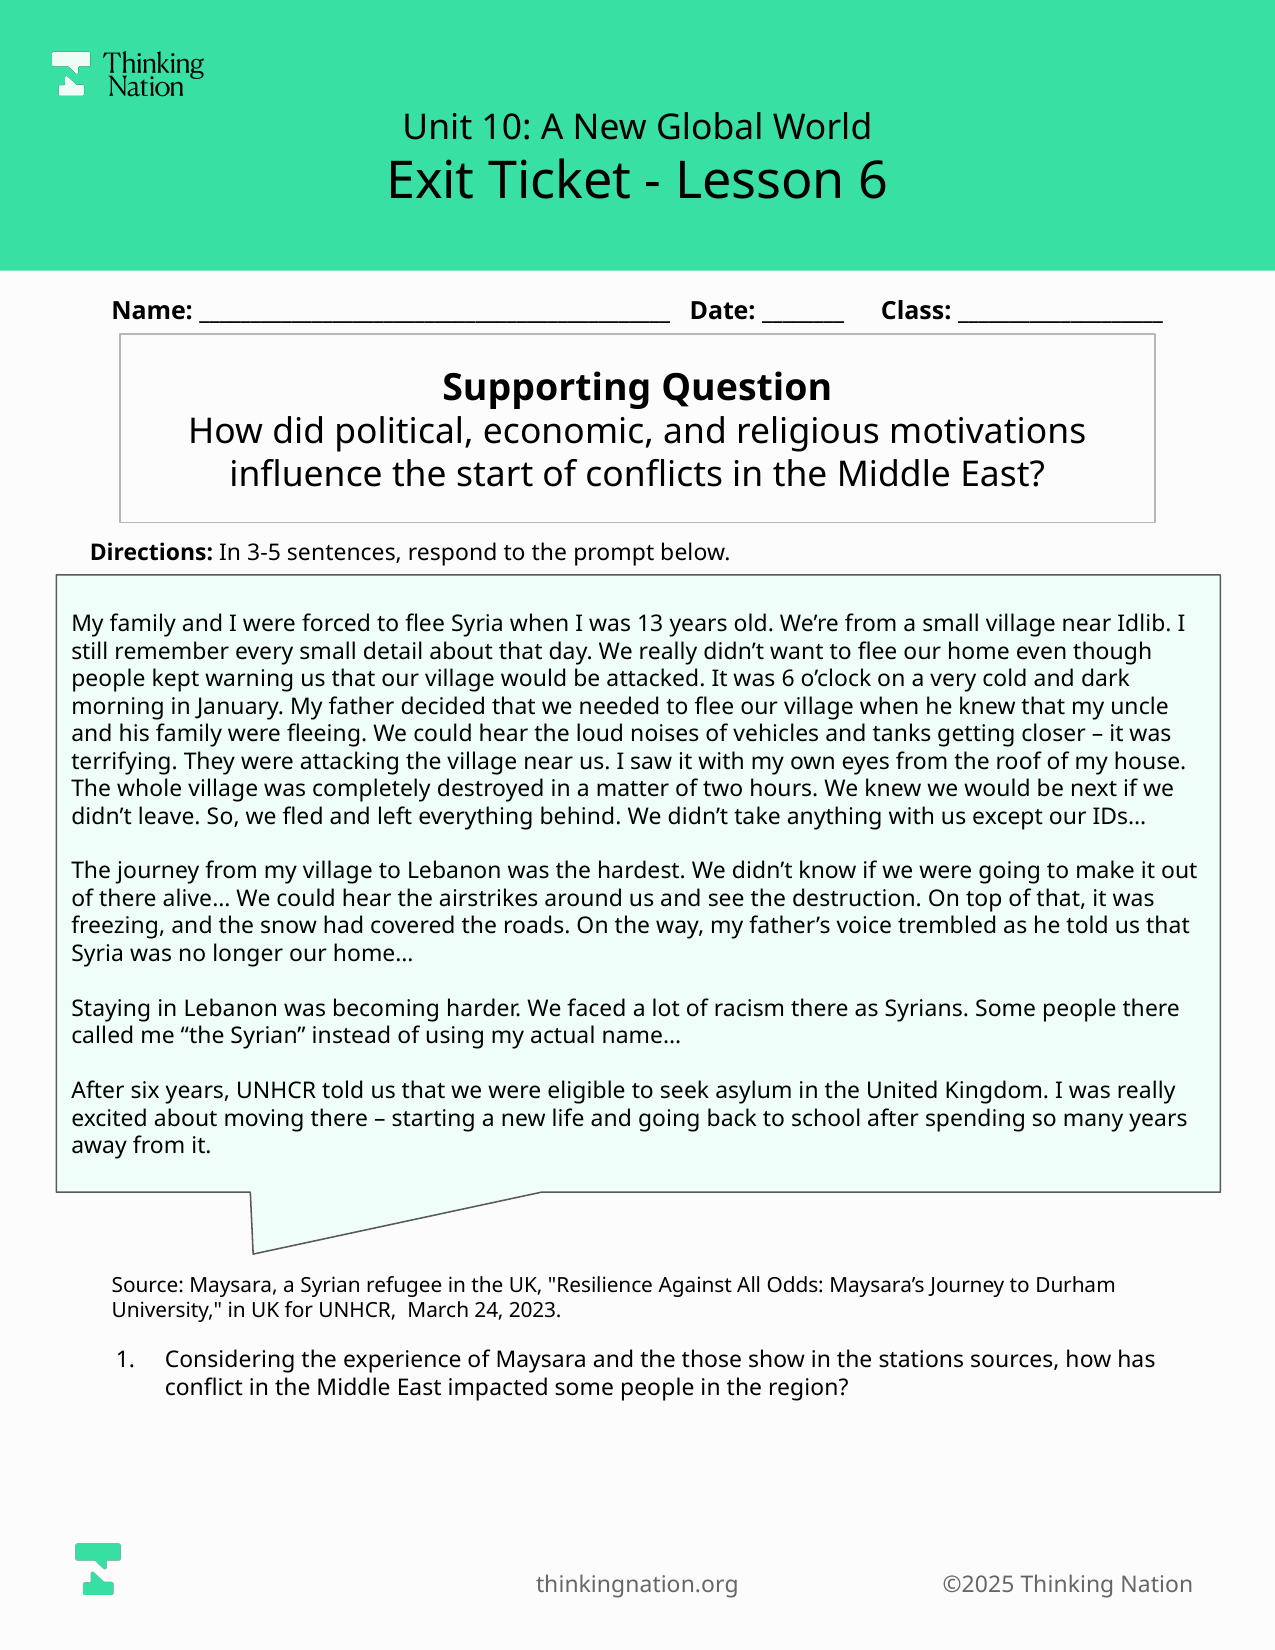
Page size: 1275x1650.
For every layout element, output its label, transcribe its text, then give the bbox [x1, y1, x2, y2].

text_box Unit 10: A New Global World Exit Ticket - Lesson 6 [0, 0, 1275, 271]
text_box Directions: In 3-5 sentences, respond to the prompt below. Considering the experience of Maysara and the those show in the stations sources, how has conflict in the Middle East impacted some people in the region? [74, 1193, 1201, 1415]
text_box ©2025 Thinking Nation [907, 1553, 1210, 1605]
text_box Supporting Question How did political, economic, and religious motivations influence the start of conflicts in the Middle East? [119, 340, 1156, 522]
text_box Directions: In 3-5 sentences, respond to the prompt below. Considering the experience of Maysara and the those show in the stations sources, how has conflict in the Middle East impacted some people in the region? [74, 522, 1201, 574]
text_box Source: Maysara, a Syrian refugee in the UK, "Resilience Against All Odds: Maysara’s Journey to Durham University," in UK for UNHCR, March 24, 2023. [96, 1257, 1156, 1347]
picture [35, 37, 210, 110]
text_box My family and I were forced to flee Syria when I was 13 years old. We’re from a small village near Idlib. I still remember every small detail about that day. We really didn’t want to flee our home even though people kept warning us that our village would be attacked. It was 6 o’clock on a very cold and dark morning in January. My father decided that we needed to flee our village when he knew that my uncle and his family were fleeing. We could hear the loud noises of vehicles and tanks getting closer – it was terrifying. They were attacking the village near us. I saw it with my own eyes from the roof of my house. The whole village was completely destroyed in a matter of two hours. We knew we would be next if we didn’t leave. So, we fled and left everything behind. We didn’t take anything with us except our IDs… The journey from my village to Lebanon was the hardest. We didn’t know if we were going to make it out of there alive… We could hear the airstrikes around us and see the destruction. On top of that, it was freezing, and the snow had covered the roads. On the way, my father’s voice trembled as he told us that Syria was no longer our home… Staying in Lebanon was becoming harder. We faced a lot of racism there as Syrians. Some people there called me “the Syrian” instead of using my actual name… After six years, UNHCR told us that we were eligible to seek asylum in the United Kingdom. I was really excited about moving there – starting a new life and going back to school after spending so many years away from it. [56, 574, 1221, 1255]
text_box Name: ______________________________________________ Date: ________ Class: ____________________ [35, 279, 1239, 340]
picture [62, 1533, 134, 1605]
text_box thinkingnation.org [486, 1553, 789, 1605]
